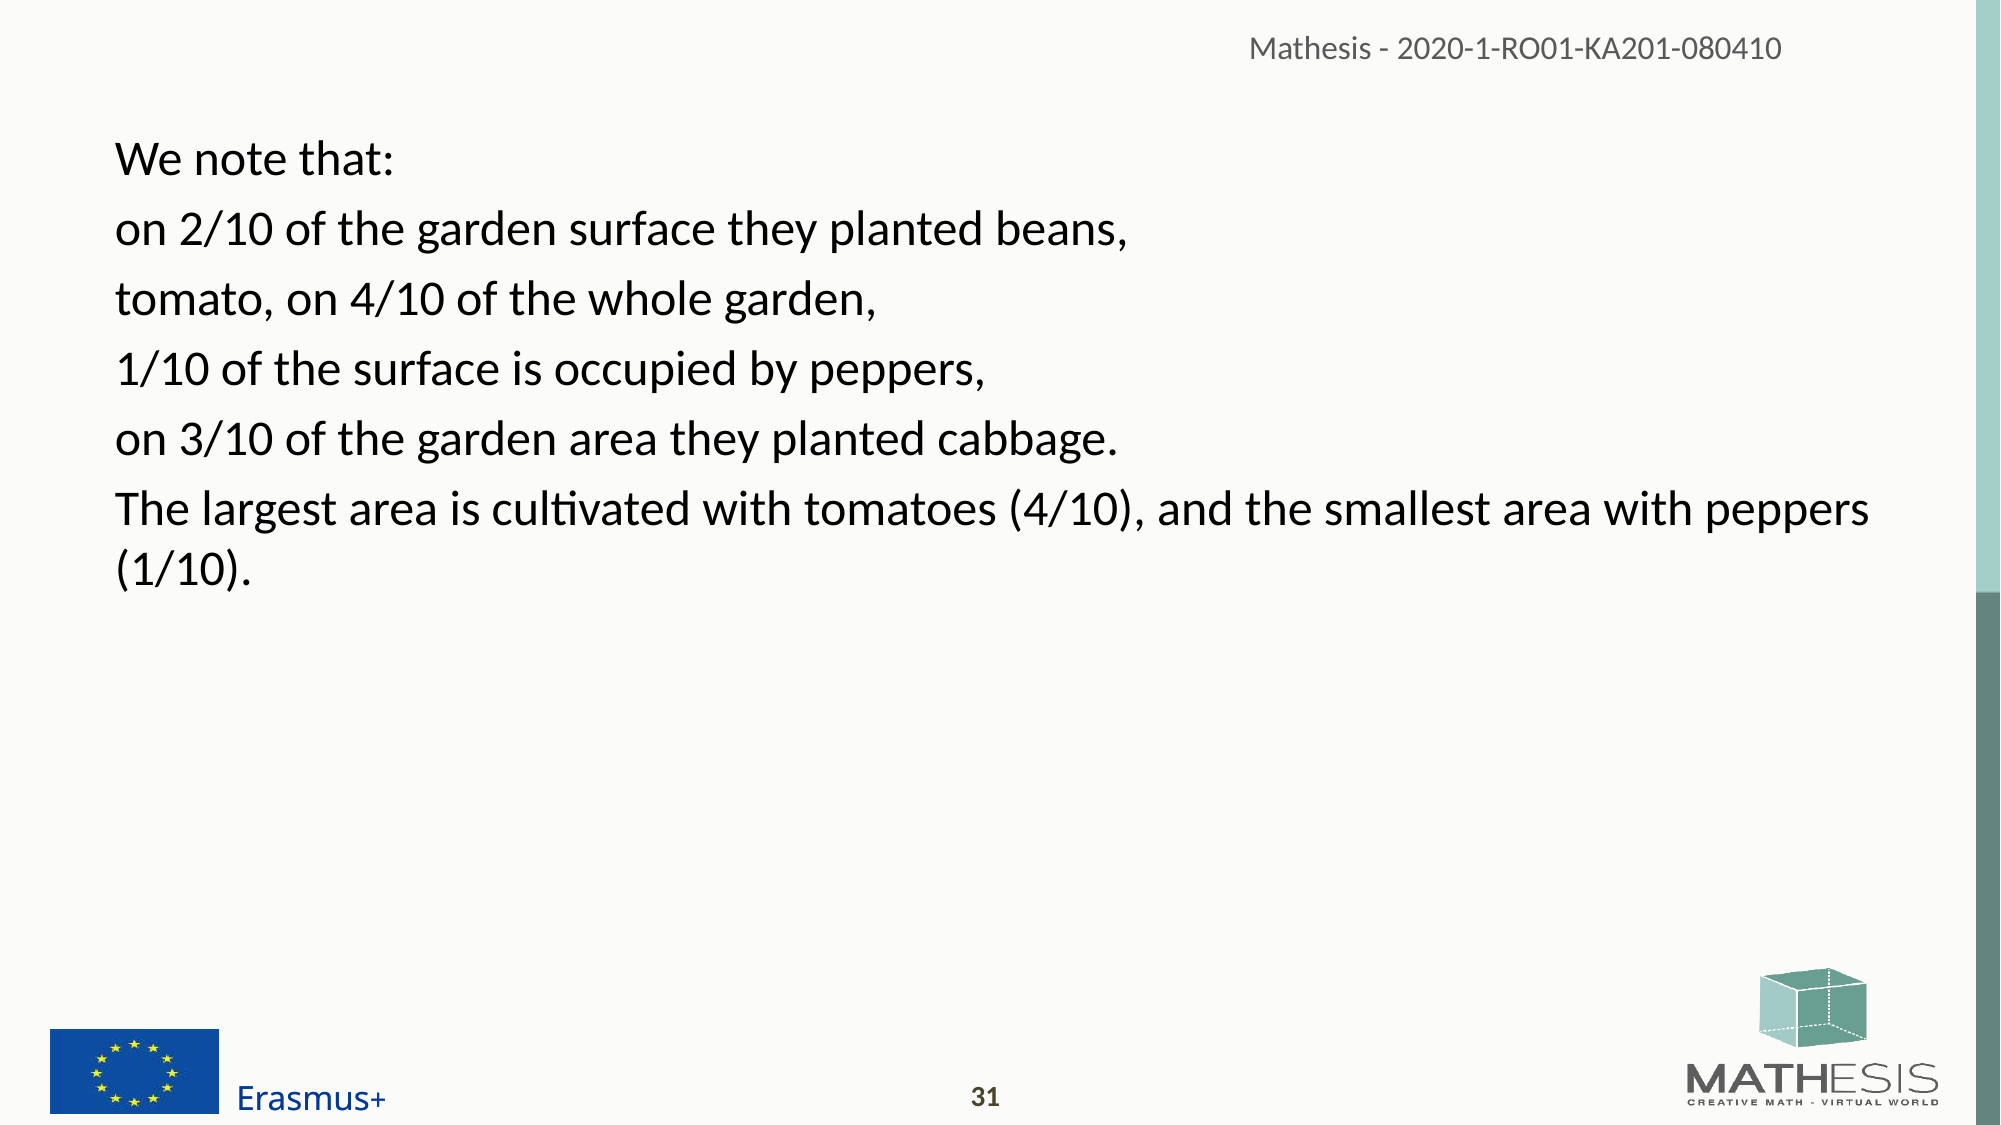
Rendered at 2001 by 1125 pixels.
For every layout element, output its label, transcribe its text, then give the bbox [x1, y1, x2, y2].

list We note that: on 2/10 of the garden surface they planted beans, tomato, on 4/10 of the whole garden, 1/10 of the surface is occupied by peppers, on 3/10 of the garden area they planted cabbage. The largest area is cultivated with tomatoes (4/10), and the smallest area with peppers (1/10). [99, 118, 1900, 770]
picture [50, 1029, 219, 1114]
